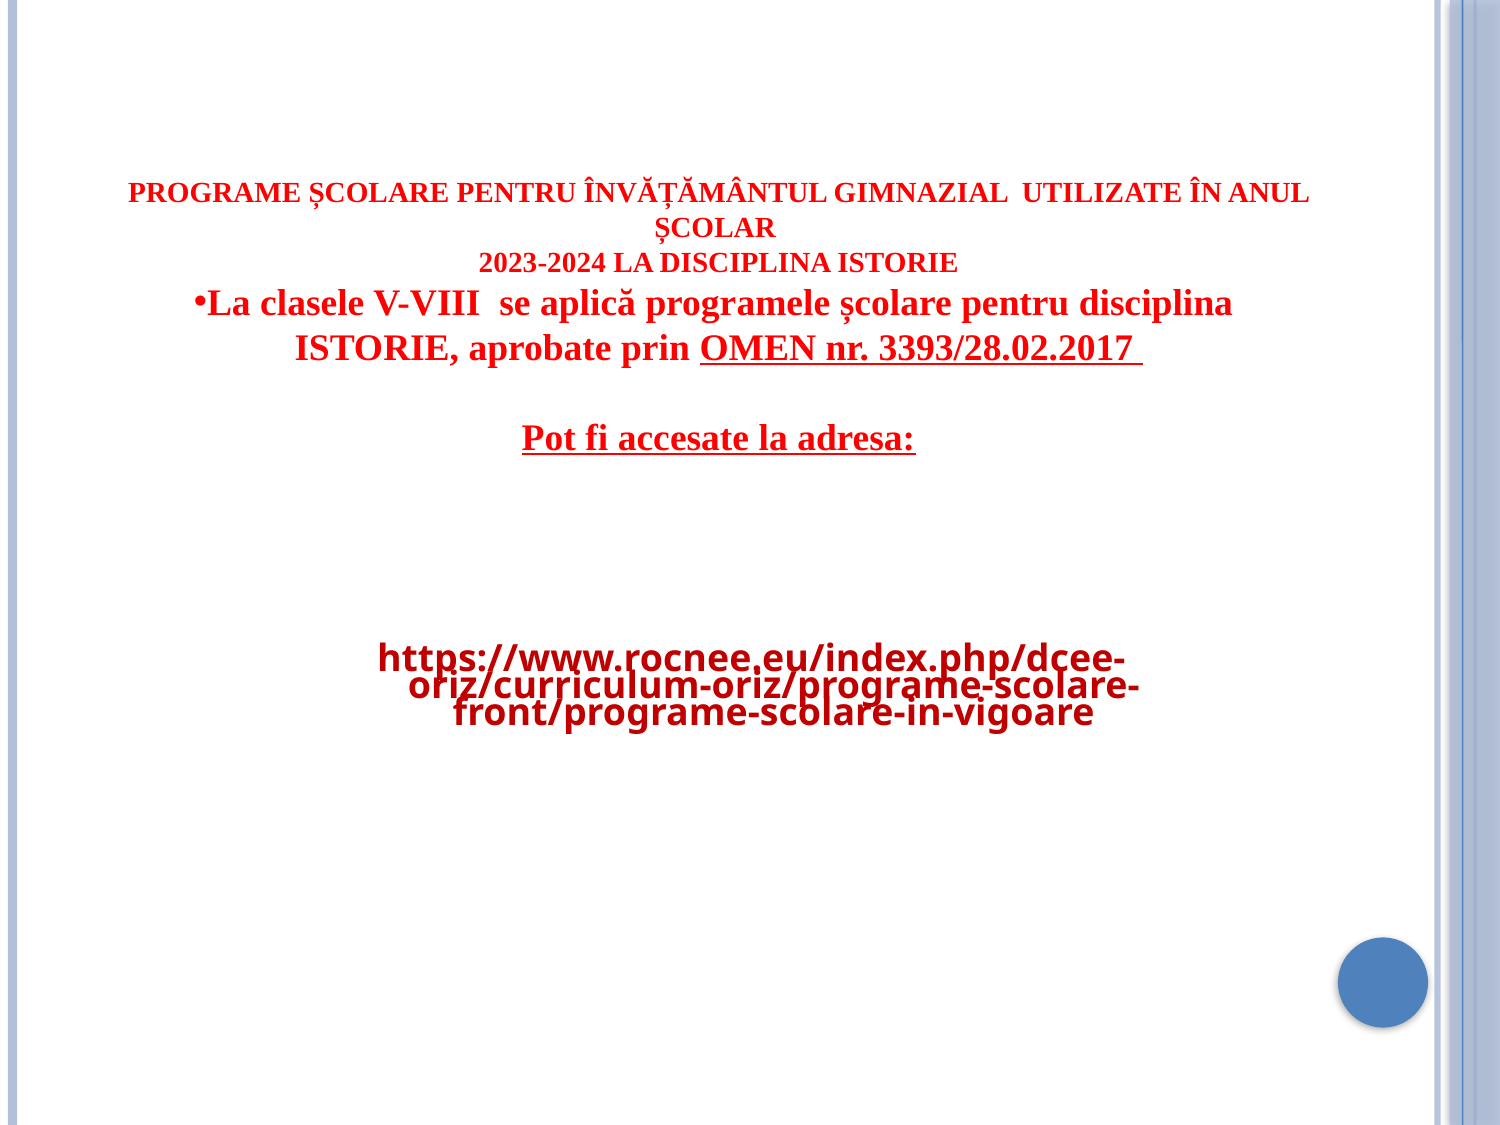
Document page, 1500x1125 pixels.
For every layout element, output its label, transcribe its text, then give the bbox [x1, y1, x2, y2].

slide_number [1333, 940, 1434, 1026]
text_box https://www.rocnee.eu/index.php/dcee-oriz/curriculum-oriz/programe-scolare-front/programe-scolare-in-vigoare [324, 642, 1179, 765]
text_box [74, 599, 1413, 795]
text_box PROGRAME ȘCOLARE PENTRU ÎNVĂȚĂMÂNTUL GIMNAZIAL UTILIZATE ÎN ANUL ȘCOLAR 2023-2024 LA DISCIPLINA ISTORIE La clasele V-VIII se aplică programele școlare pentru disciplina ISTORIE, aprobate prin OMEN nr. 3393/28.02.2017 Pot fi accesate la adresa: [87, 166, 1350, 511]
